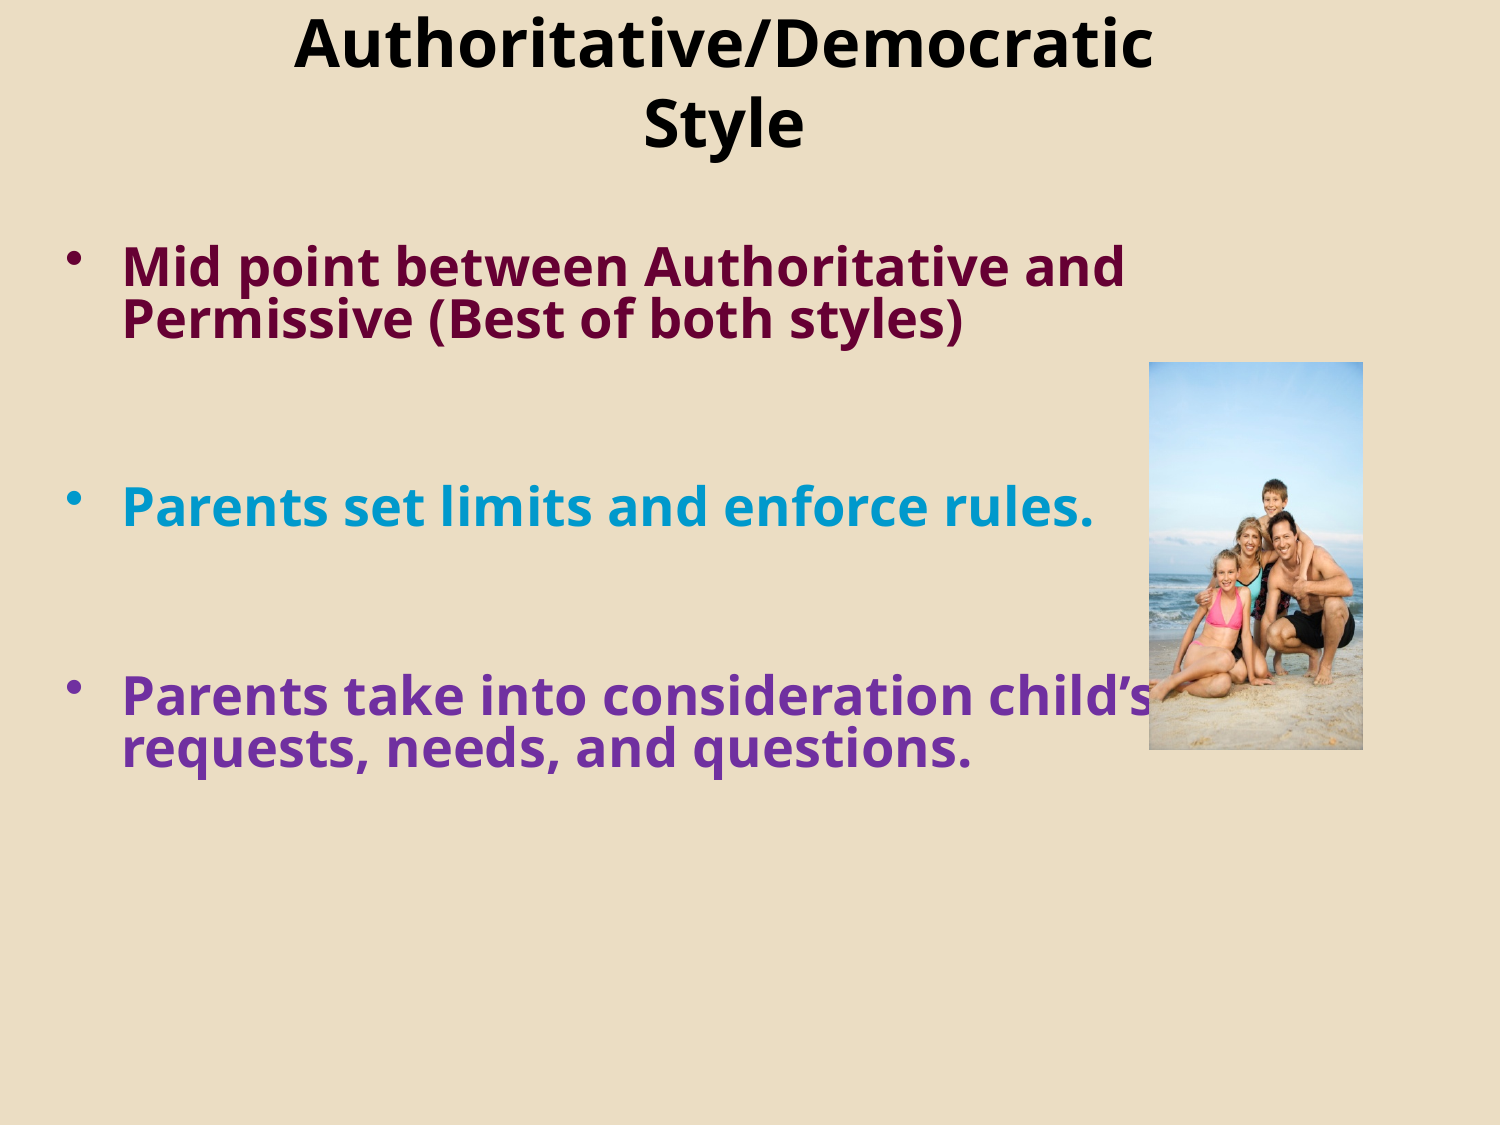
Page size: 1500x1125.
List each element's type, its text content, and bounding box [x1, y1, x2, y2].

title Authoritative/Democratic Style [212, 0, 1238, 213]
list Mid point between Authoritative and Permissive (Best of both styles) Parents set limits and enforce rules. Parents take into consideration child’s requests, needs, and questions. [49, 237, 1263, 1038]
picture [1149, 362, 1363, 751]
